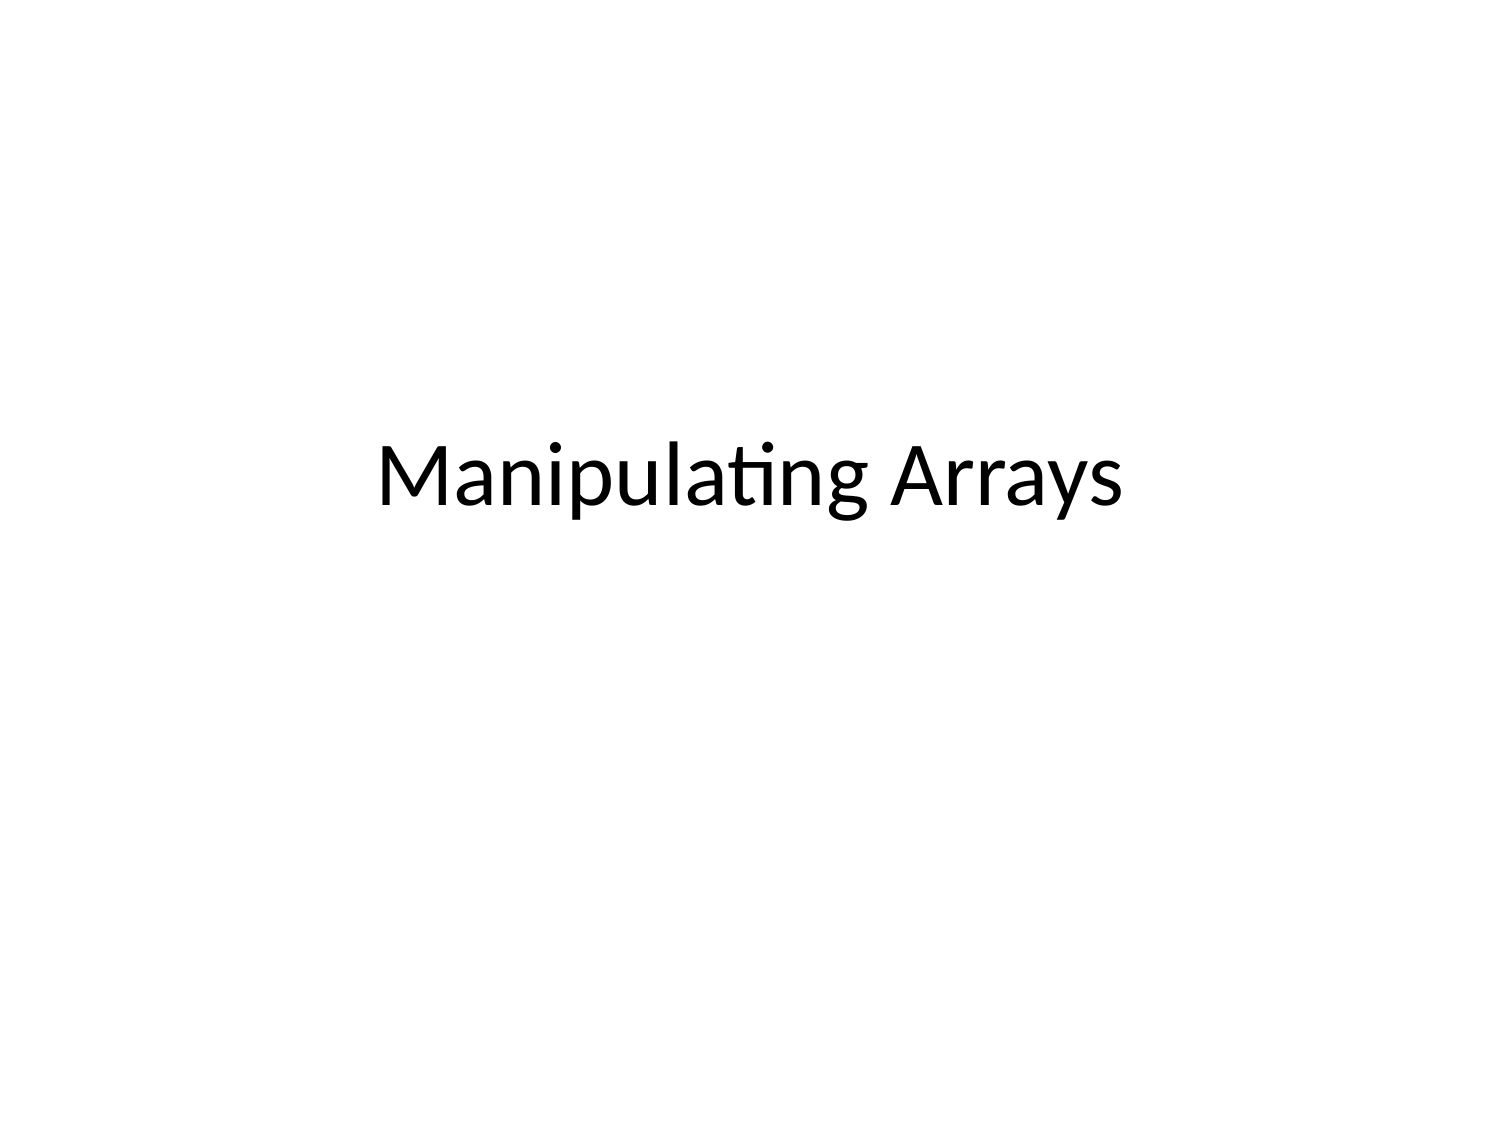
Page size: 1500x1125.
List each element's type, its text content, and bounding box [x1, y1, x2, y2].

title Manipulating Arrays [112, 375, 1388, 563]
